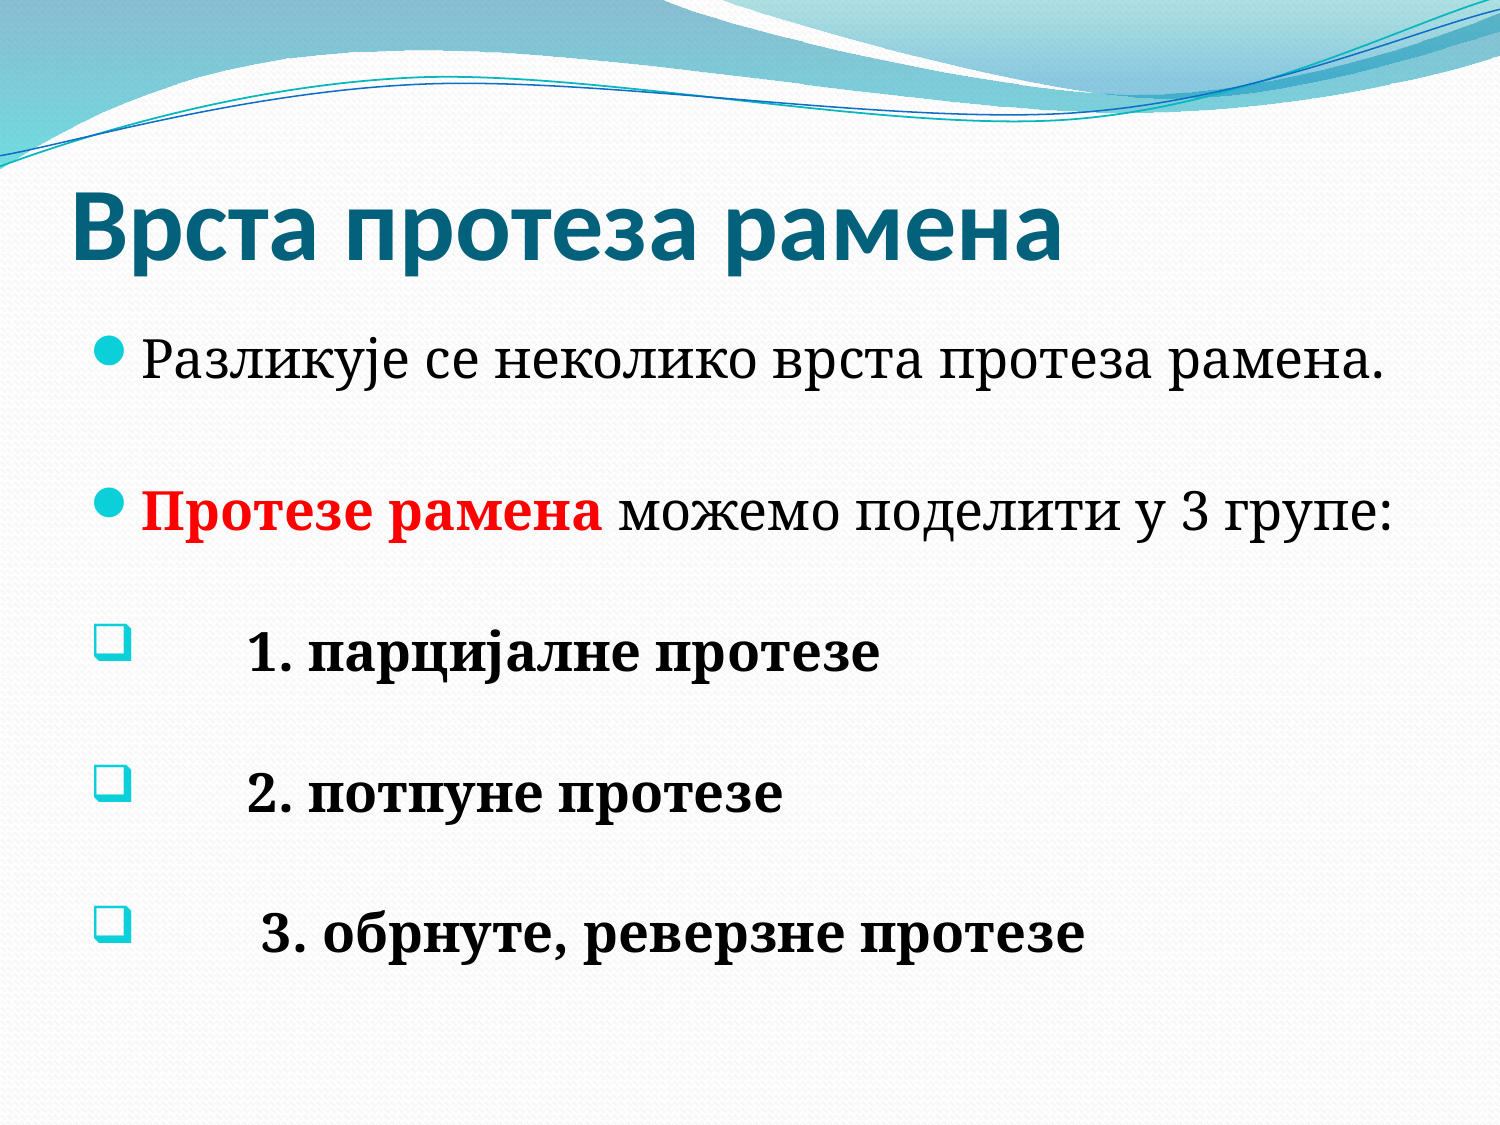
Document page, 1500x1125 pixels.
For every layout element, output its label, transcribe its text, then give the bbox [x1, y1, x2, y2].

title Врста протеза рамена [70, 93, 1421, 282]
list Разликује се неколико врста протеза рамена. Протезе рамена можемо поделити у 3 групе: 1. парцијалне протезе 2. потпуне протезе 3. обрнуте, реверзне протезе [75, 317, 1425, 1038]
